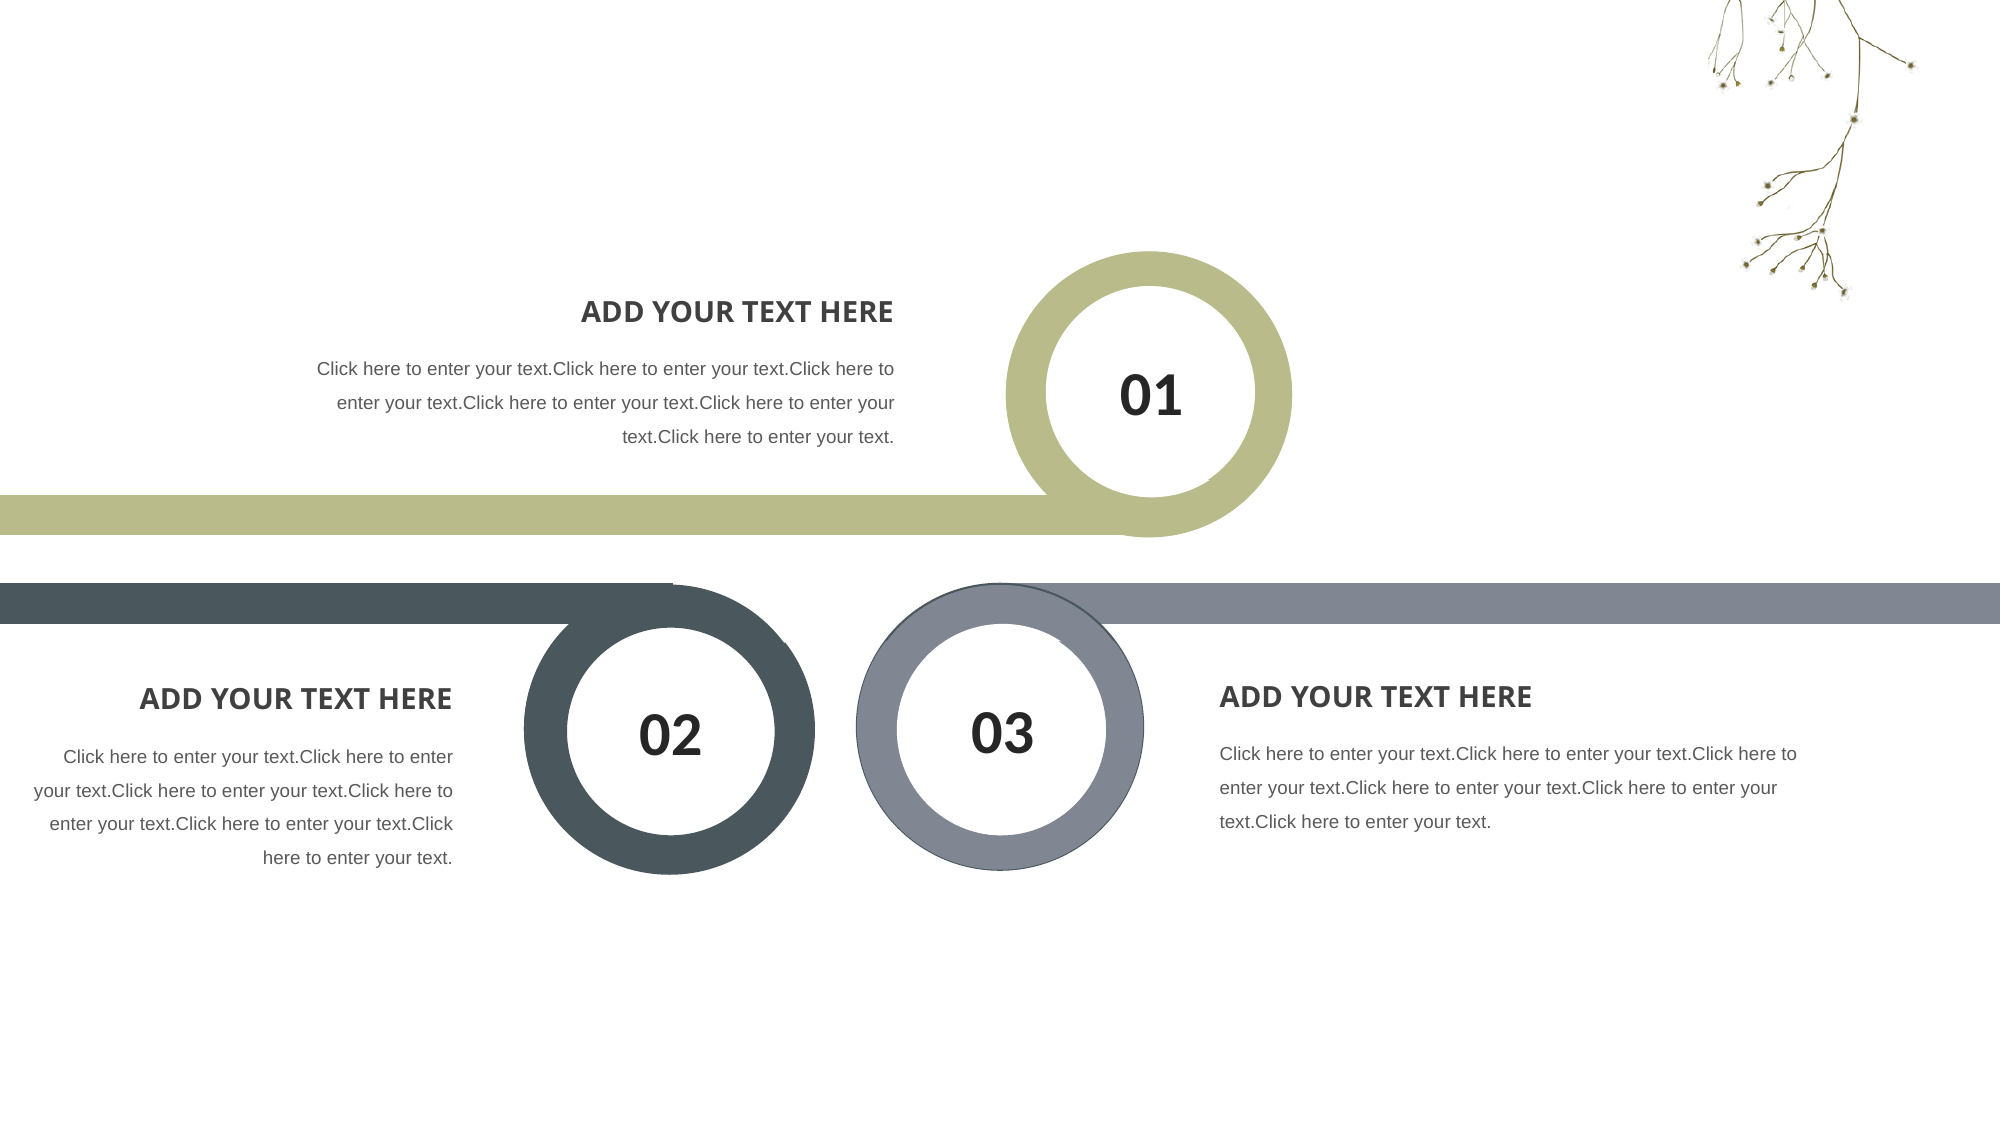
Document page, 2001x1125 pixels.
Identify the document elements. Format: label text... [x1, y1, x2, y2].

text_box [0, 582, 674, 625]
text_box Click here to enter your text.Click here to enter your text.Click here to enter your text.Click here to enter your text.Click here to enter your text.Click here to enter your text. [296, 338, 909, 455]
text_box Click here to enter your text.Click here to enter your text.Click here to enter your text.Click here to enter your text.Click here to enter your text.Click here to enter your text. [8, 725, 468, 876]
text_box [1005, 251, 1293, 538]
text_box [856, 583, 1144, 870]
picture [1641, 0, 1952, 319]
text_box [1009, 582, 2000, 625]
text_box Click here to enter your text.Click here to enter your text.Click here to enter your text.Click here to enter your text.Click here to enter your text.Click here to enter your text. [1204, 723, 1818, 840]
text_box [0, 494, 1005, 536]
text_box ADD YOUR TEXT HERE [1204, 670, 1678, 721]
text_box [524, 585, 814, 874]
text_box ADD YOUR TEXT HERE [436, 285, 909, 336]
text_box ADD YOUR TEXT HERE [0, 673, 468, 723]
